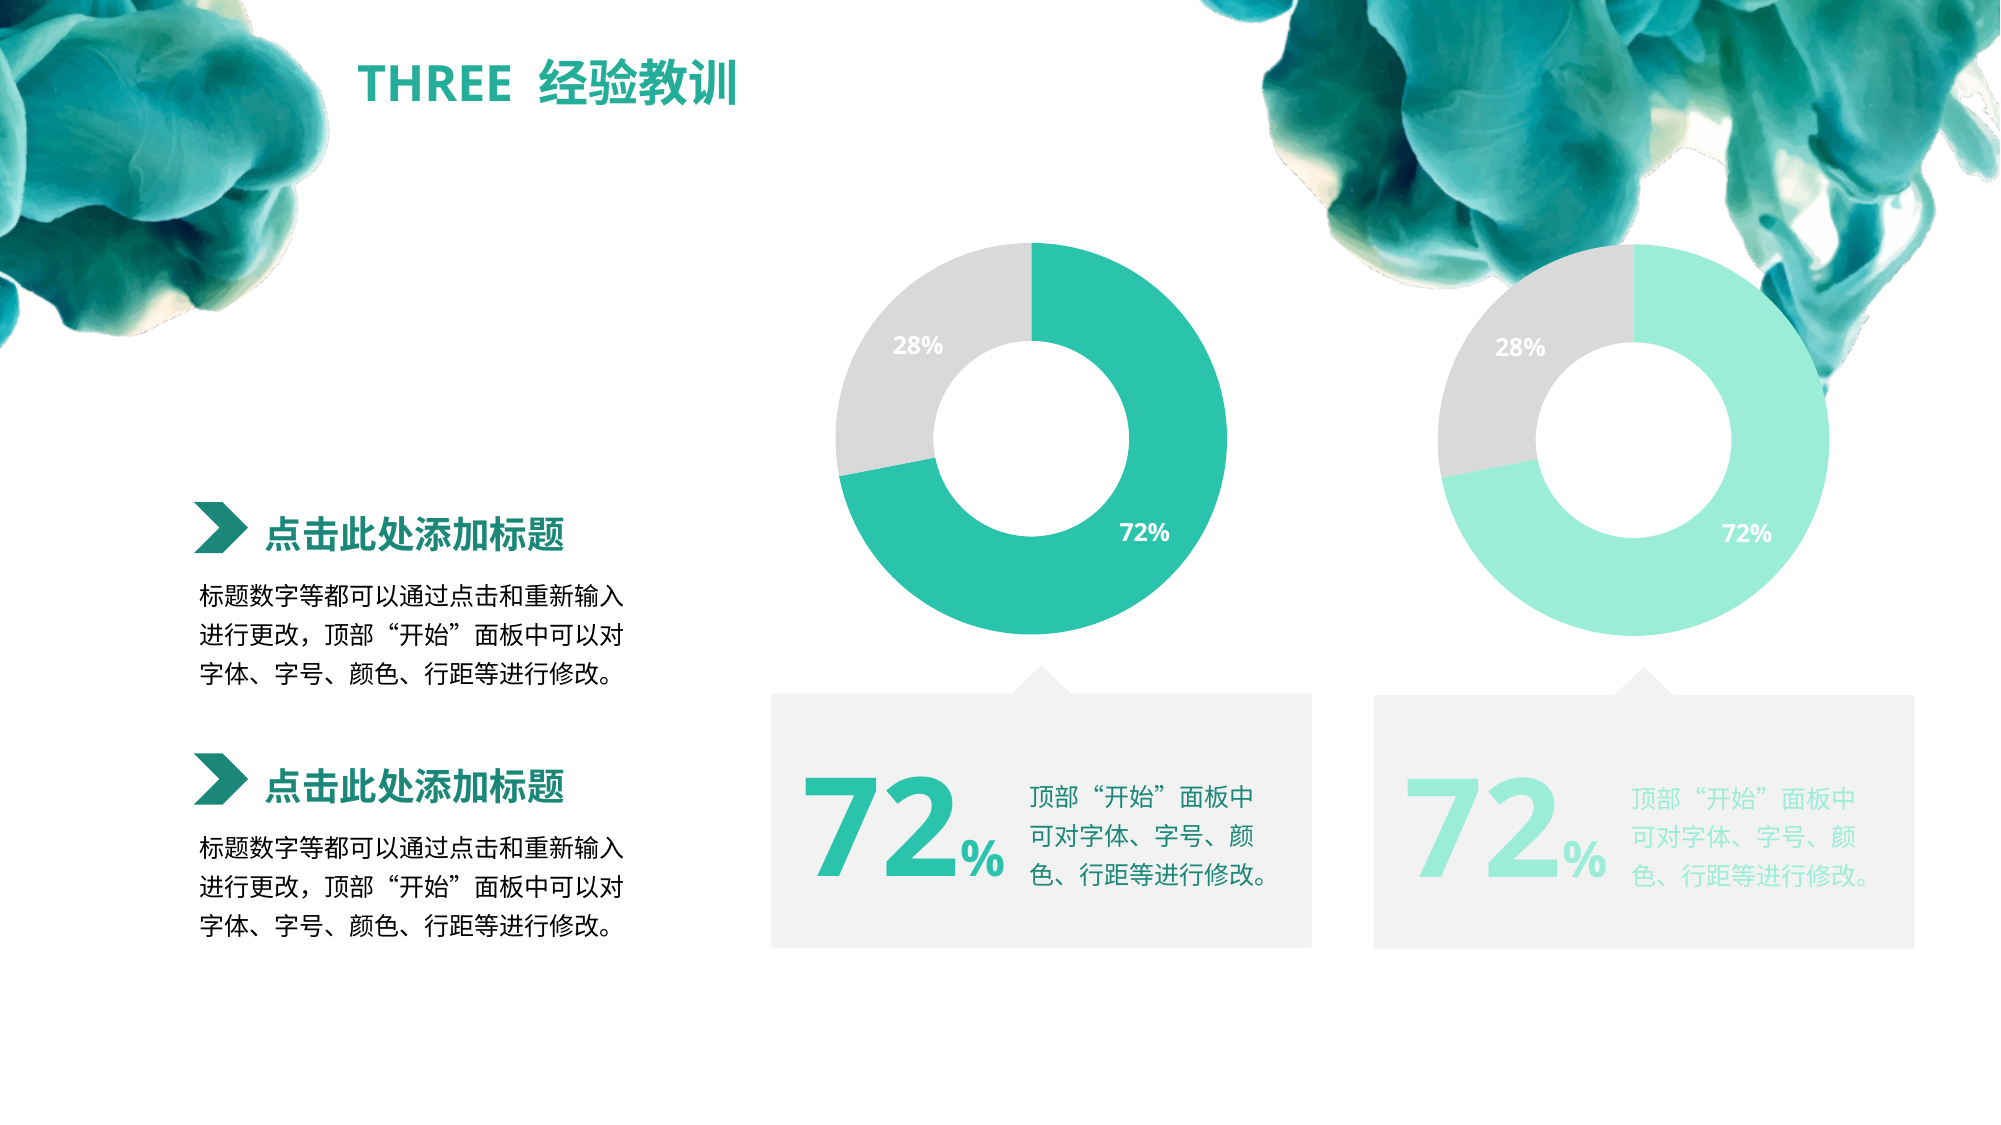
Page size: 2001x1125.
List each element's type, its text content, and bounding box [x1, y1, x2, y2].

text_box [184, 490, 644, 698]
chart [1397, 225, 1890, 666]
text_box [184, 741, 644, 950]
list THREE 经验教训 [341, 41, 1268, 130]
chart [795, 224, 1288, 665]
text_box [771, 665, 1312, 948]
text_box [1373, 666, 1915, 950]
